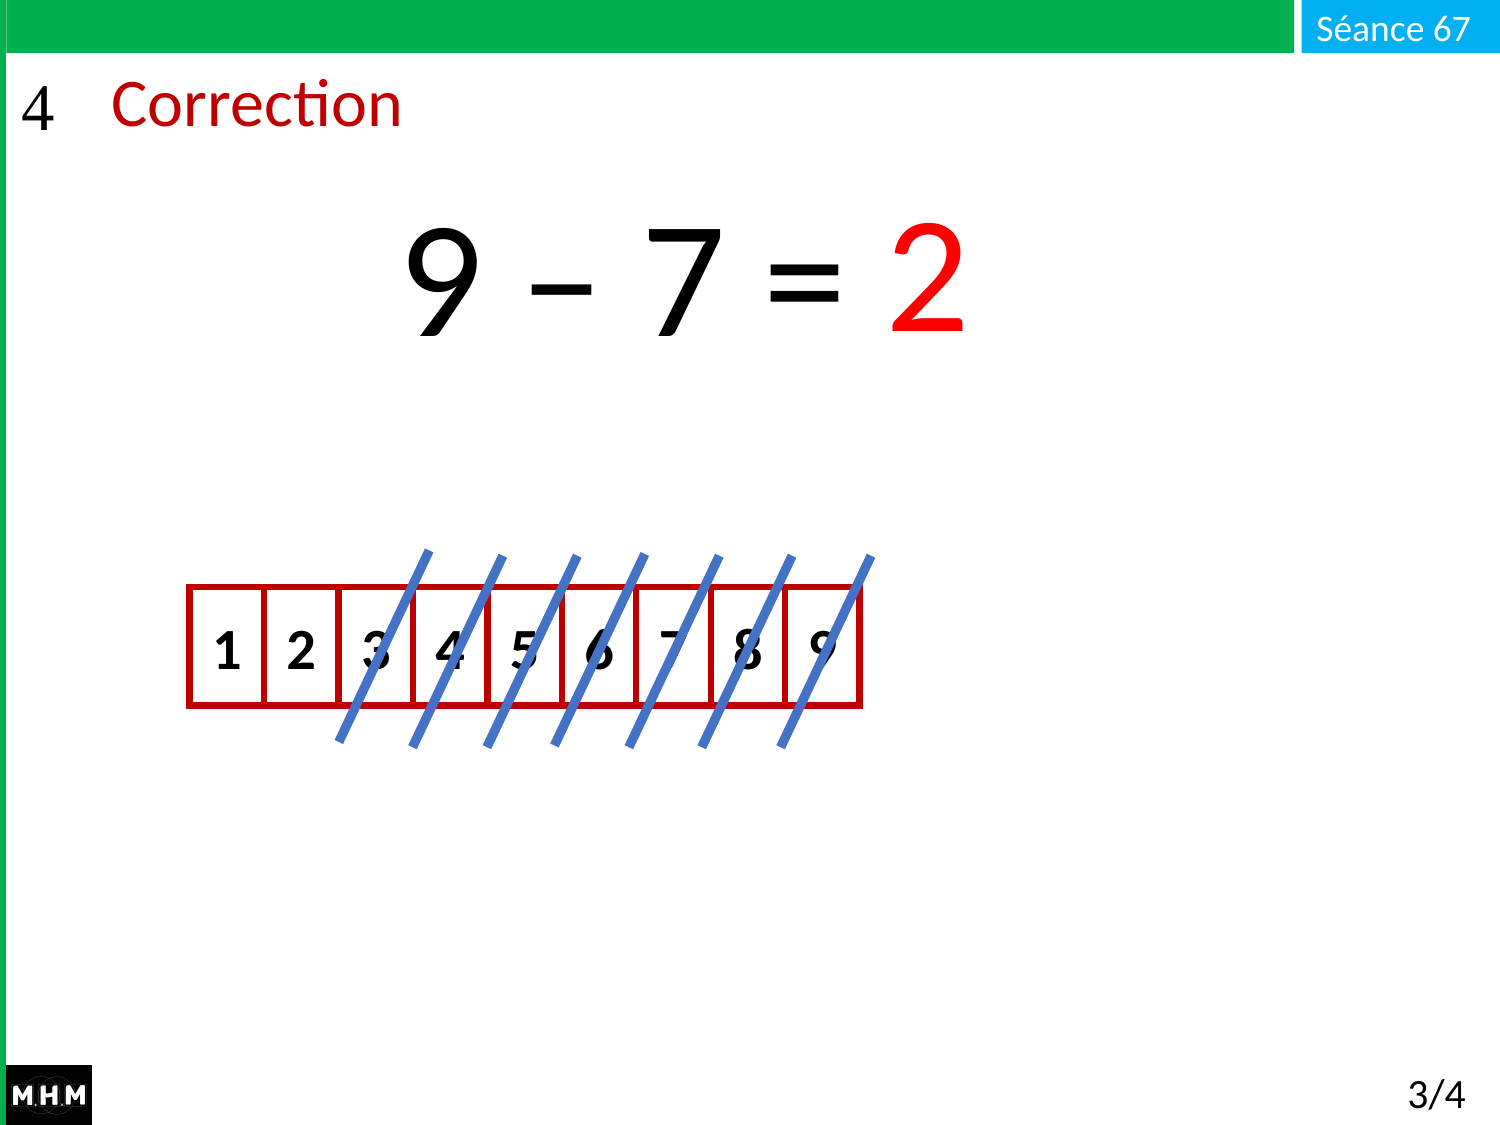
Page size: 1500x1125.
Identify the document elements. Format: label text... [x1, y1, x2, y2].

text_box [720, 555, 793, 748]
text_box 2 [870, 157, 1084, 373]
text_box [338, 550, 430, 743]
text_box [189, 586, 338, 706]
list 3/4 [1373, 1064, 1500, 1125]
title Correction [96, 60, 1391, 150]
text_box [554, 553, 645, 746]
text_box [793, 555, 872, 748]
picture [6, 1065, 92, 1125]
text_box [412, 555, 503, 748]
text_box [628, 555, 720, 748]
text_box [503, 555, 578, 748]
text_box 9 – 7 = … [384, 162, 1142, 377]
